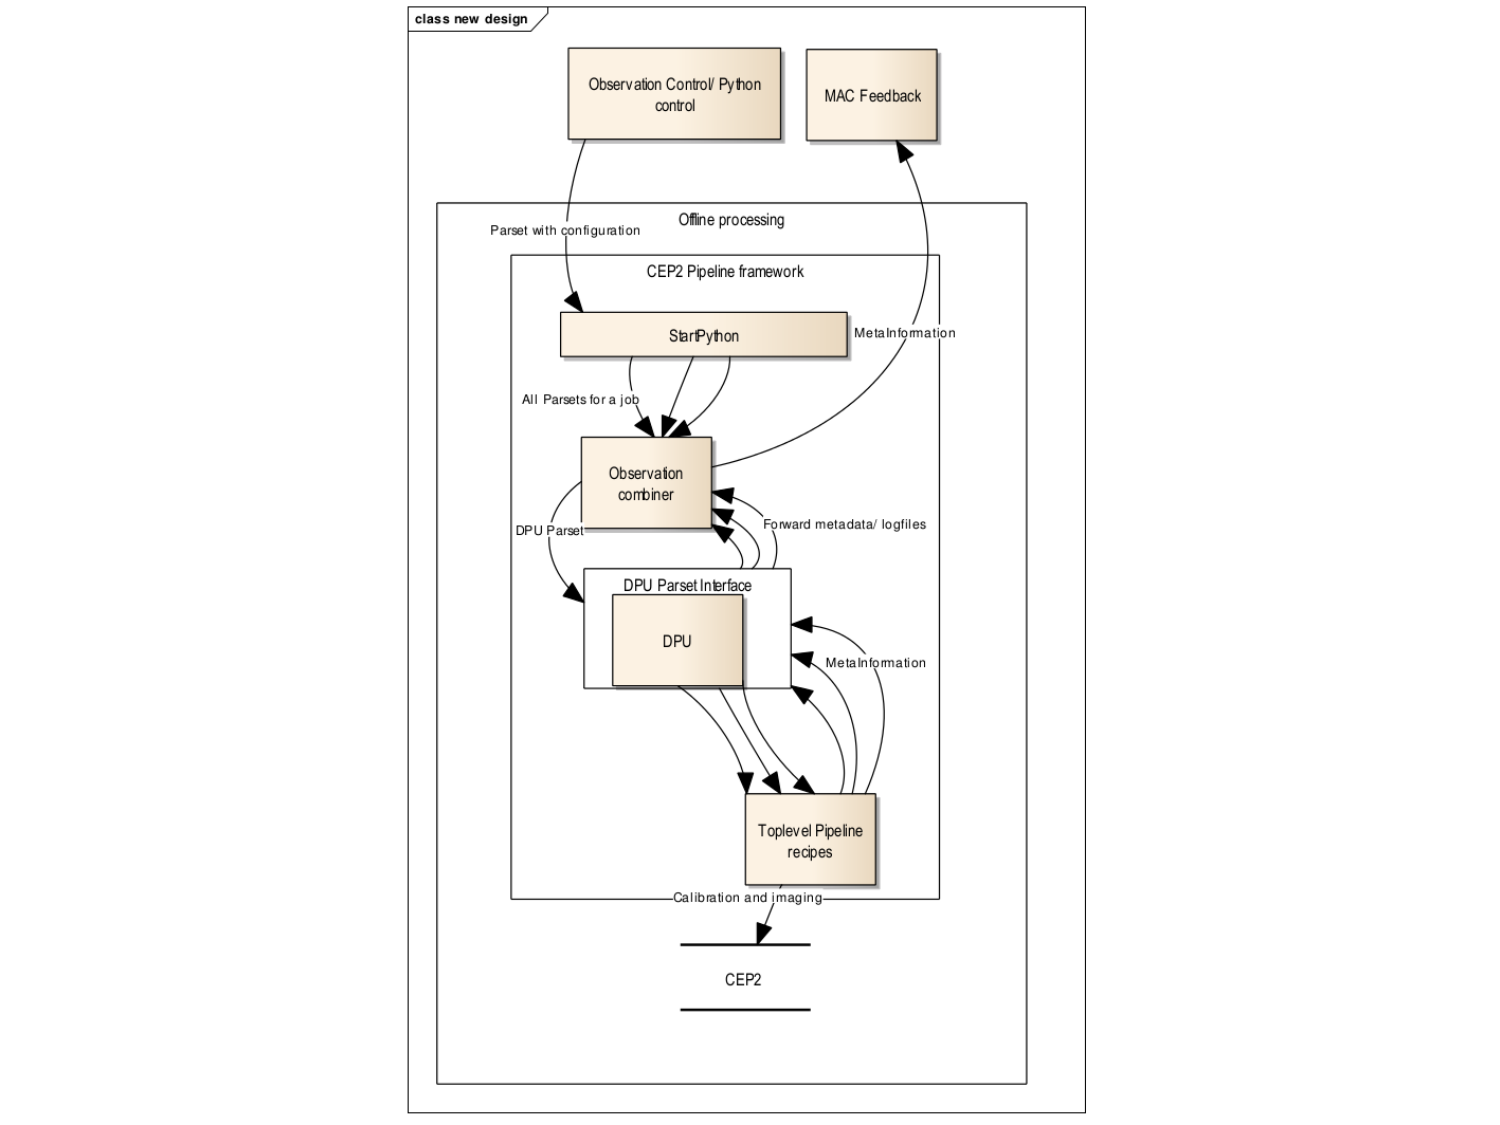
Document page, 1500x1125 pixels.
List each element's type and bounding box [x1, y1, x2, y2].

picture [396, 0, 1104, 1125]
